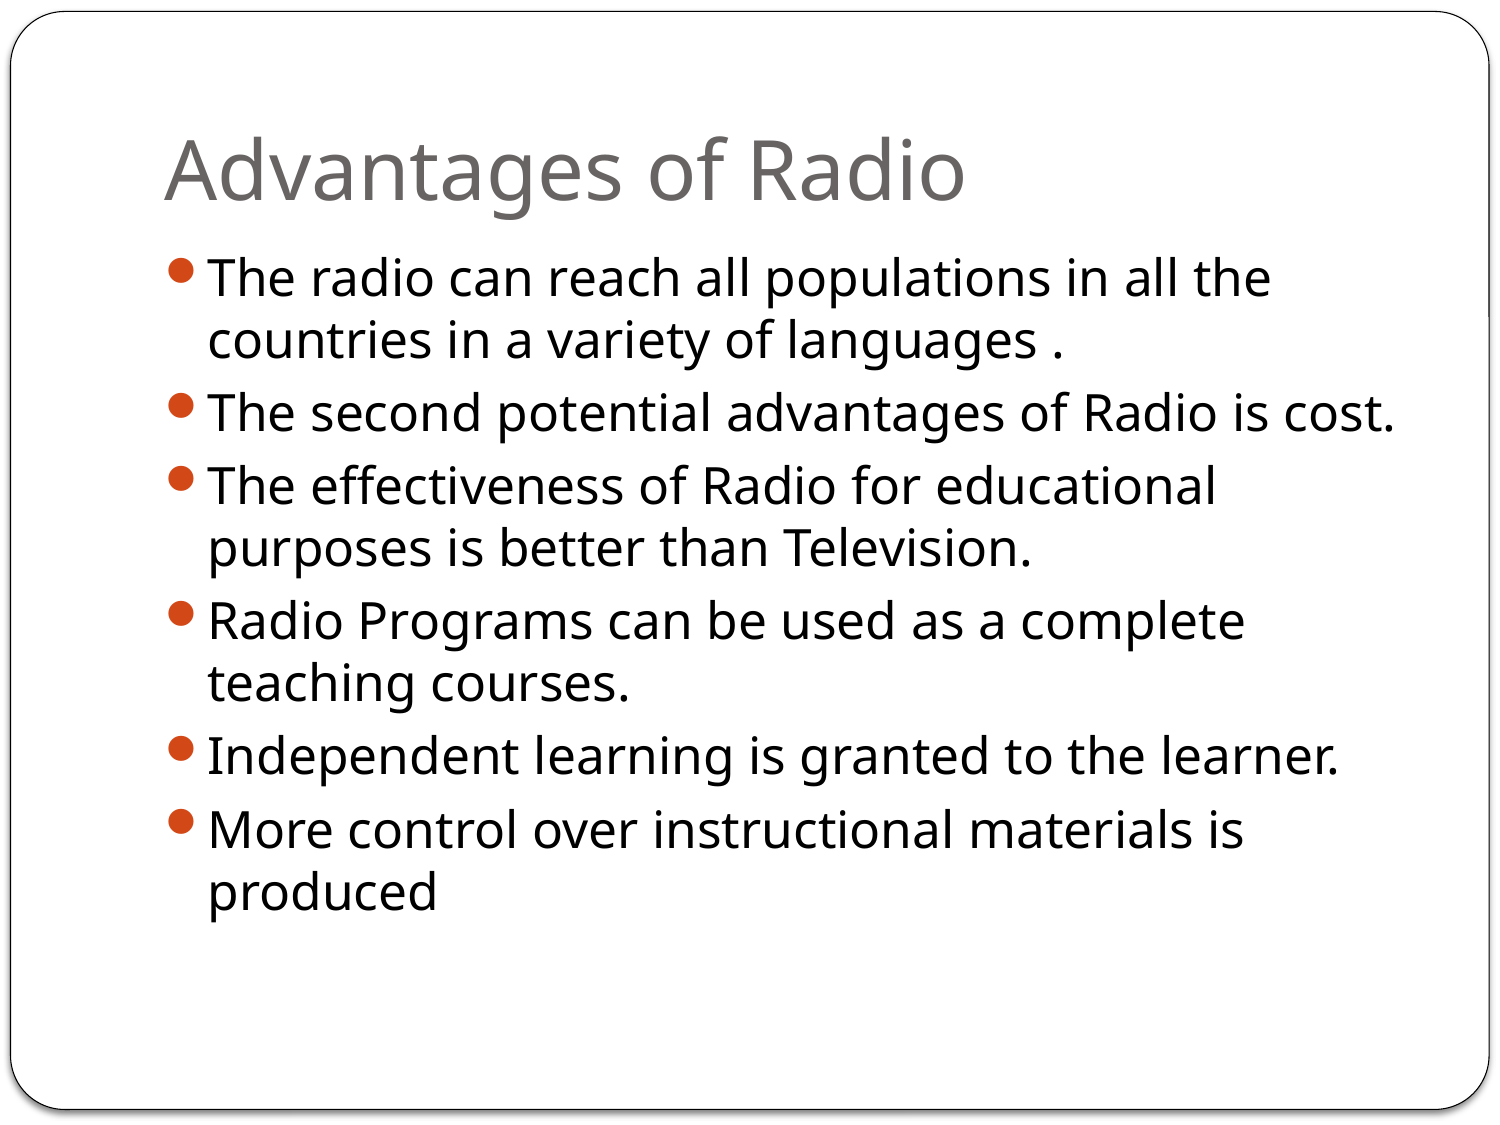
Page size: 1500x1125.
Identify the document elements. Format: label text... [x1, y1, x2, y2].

list The radio can reach all populations in all the countries in a variety of languages . The second potential advantages of Radio is cost. The effectiveness of Radio for educational purposes is better than Television. Radio Programs can be used as a complete teaching courses. Independent learning is granted to the learner. More control over instructional materials is produced [150, 237, 1425, 988]
title Advantages of Radio [150, 45, 1425, 233]
